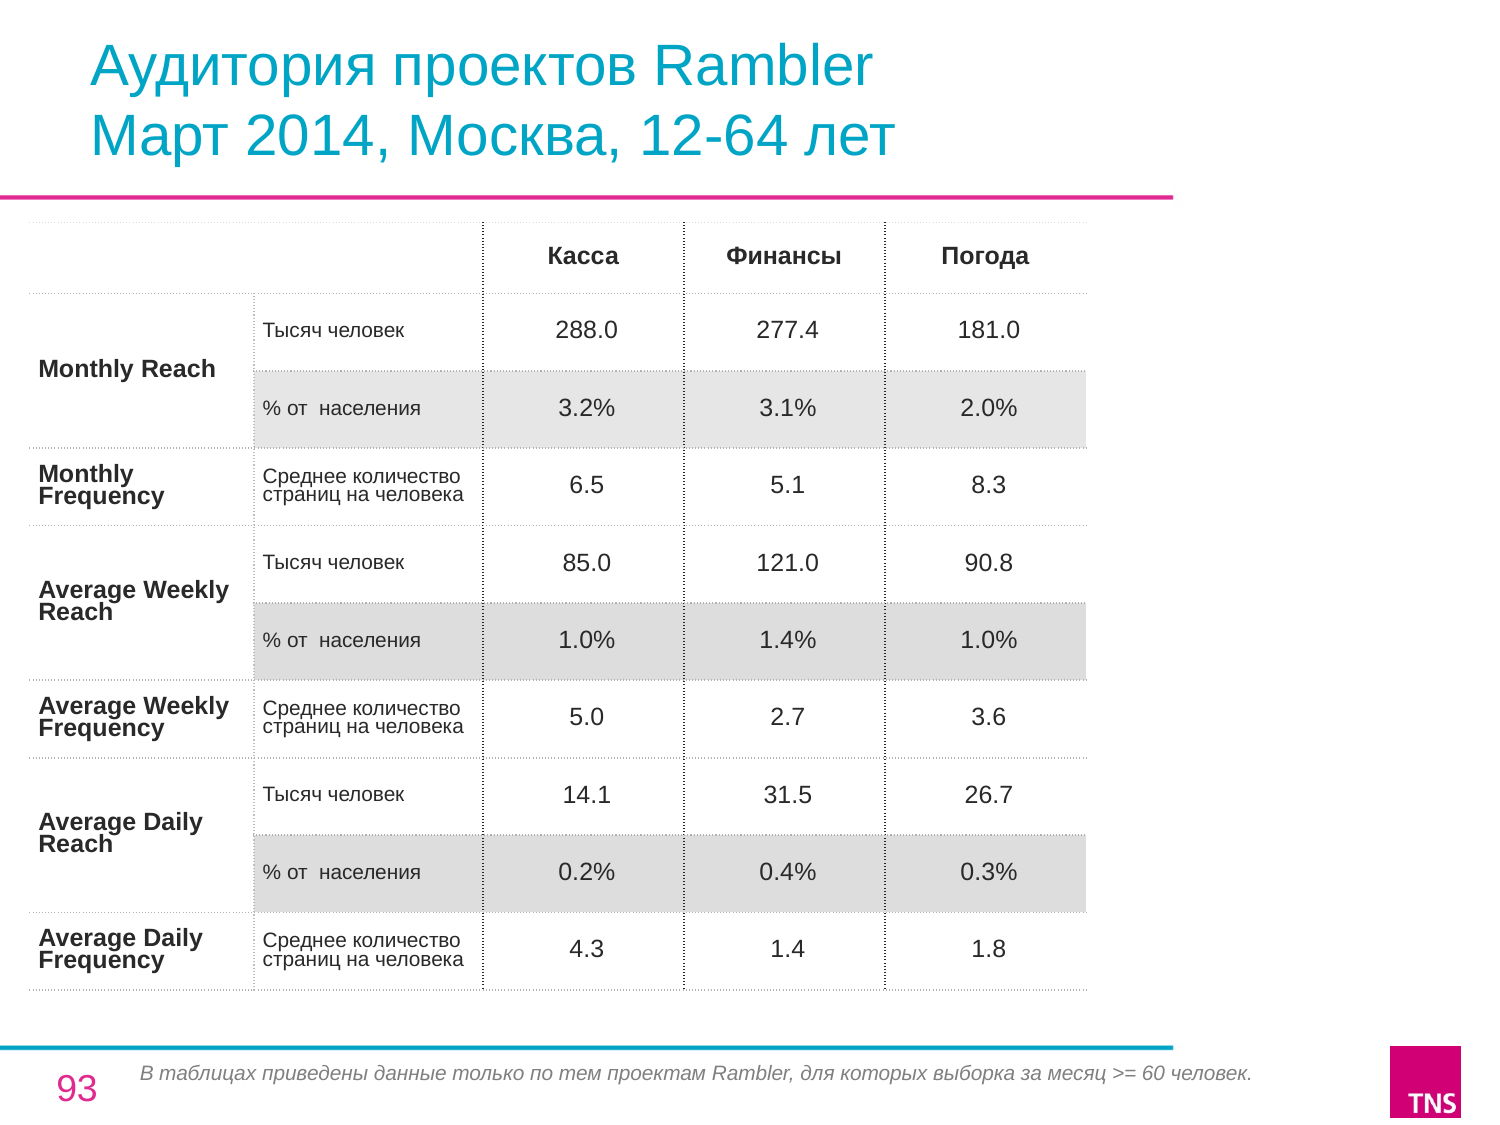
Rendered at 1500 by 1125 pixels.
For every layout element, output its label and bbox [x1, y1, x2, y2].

table_header [29, 223, 1086, 294]
text_box [124, 1052, 1463, 1092]
title [74, 8, 1476, 187]
slide_number [40, 1055, 392, 1125]
table_cell [29, 294, 1086, 990]
picture [0, 0, 1500, 1125]
